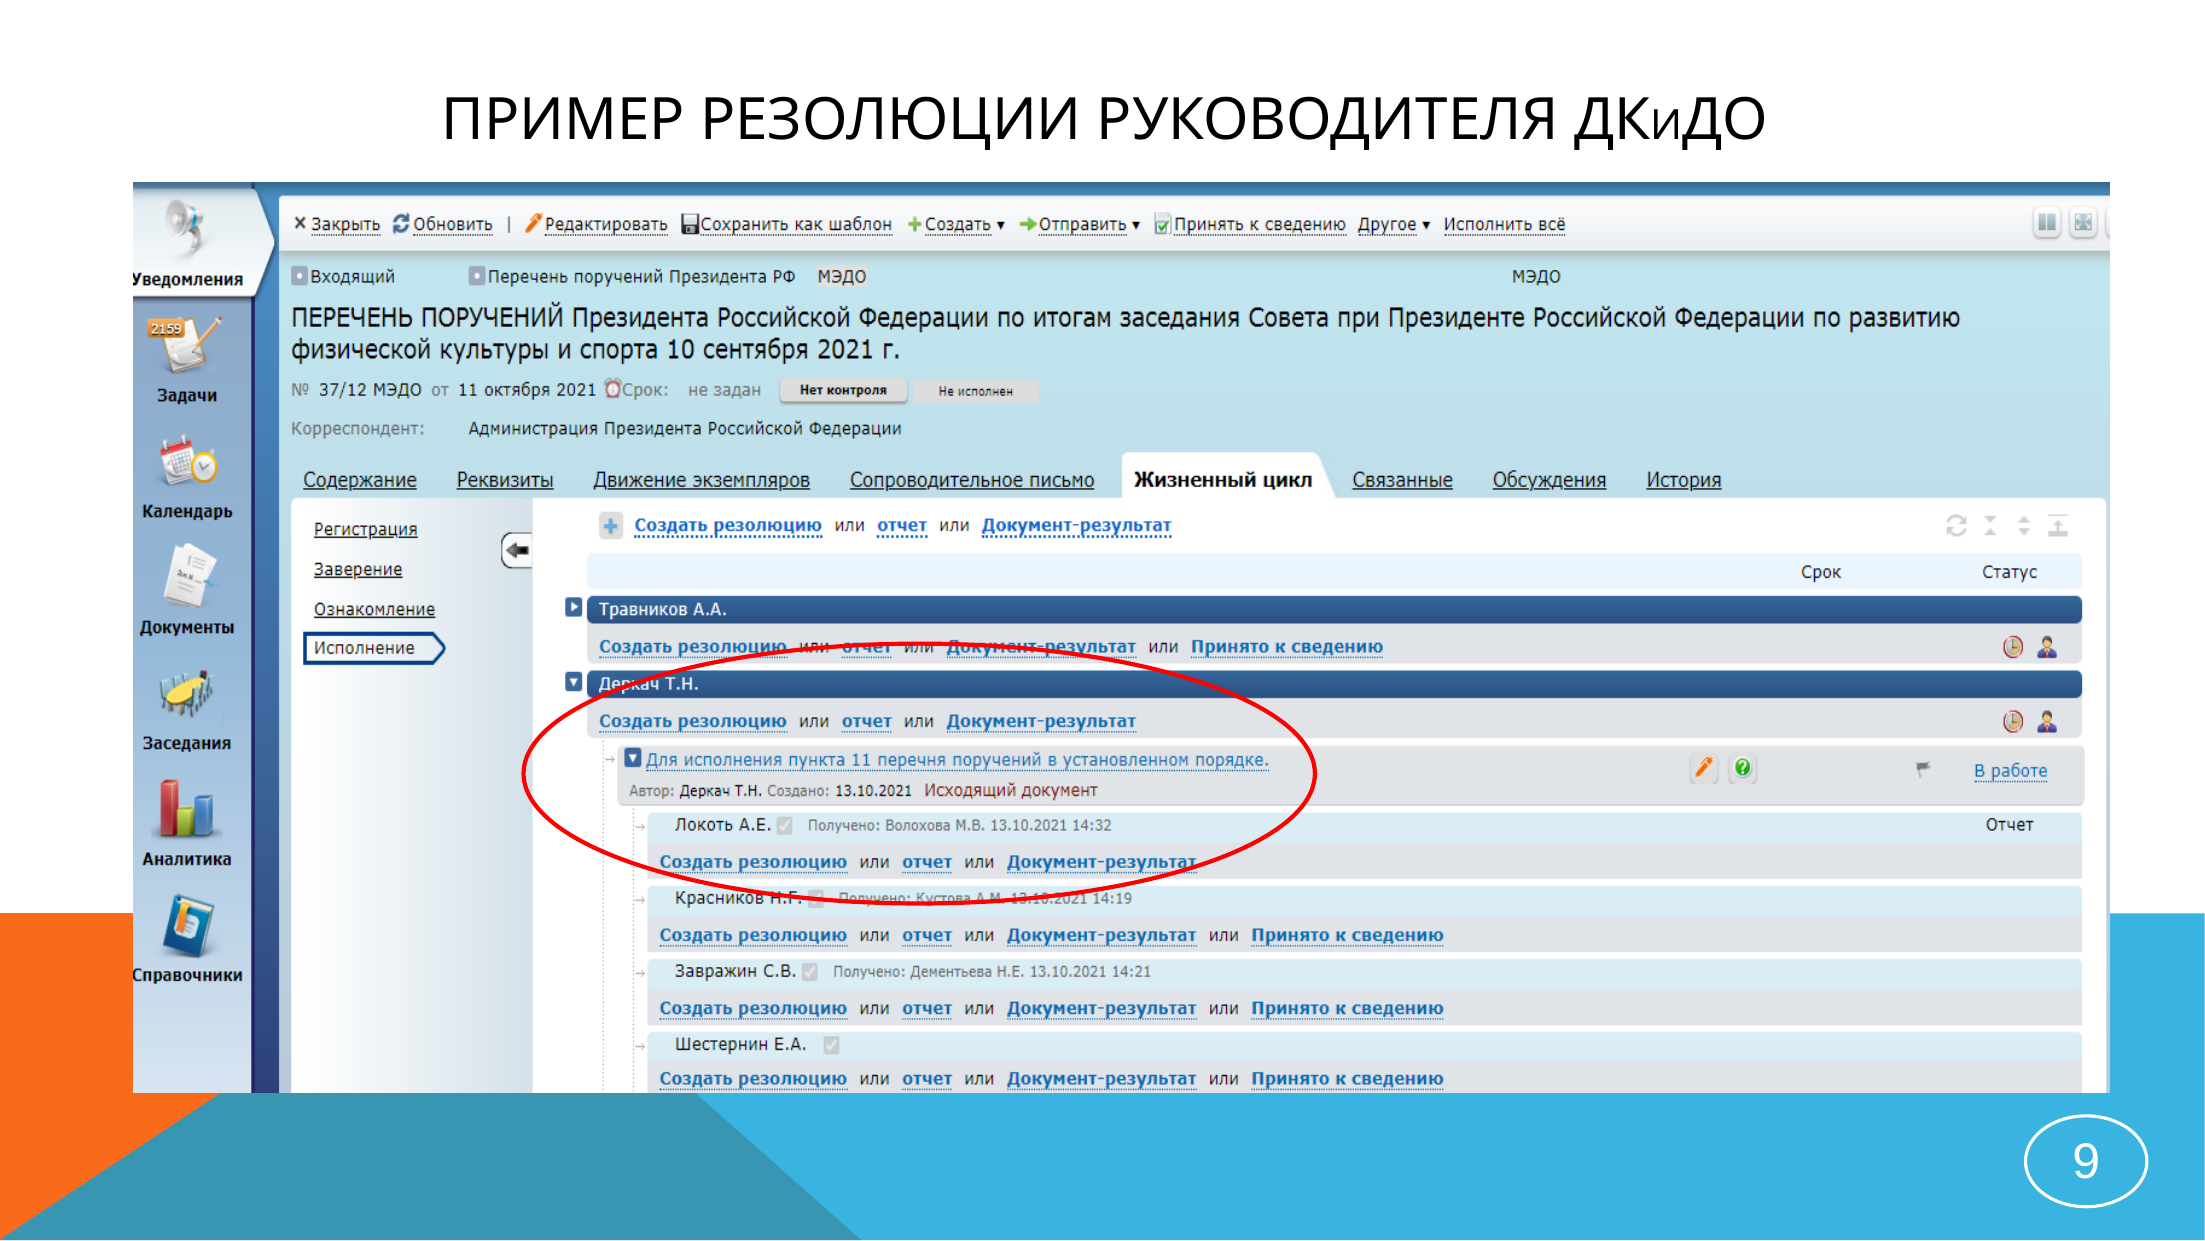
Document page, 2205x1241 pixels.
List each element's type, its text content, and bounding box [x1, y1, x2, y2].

slide_number 9 [2023, 1114, 2149, 1209]
picture [133, 182, 2110, 1093]
title Пример резолюции руководителя дкидо [198, 66, 2012, 166]
